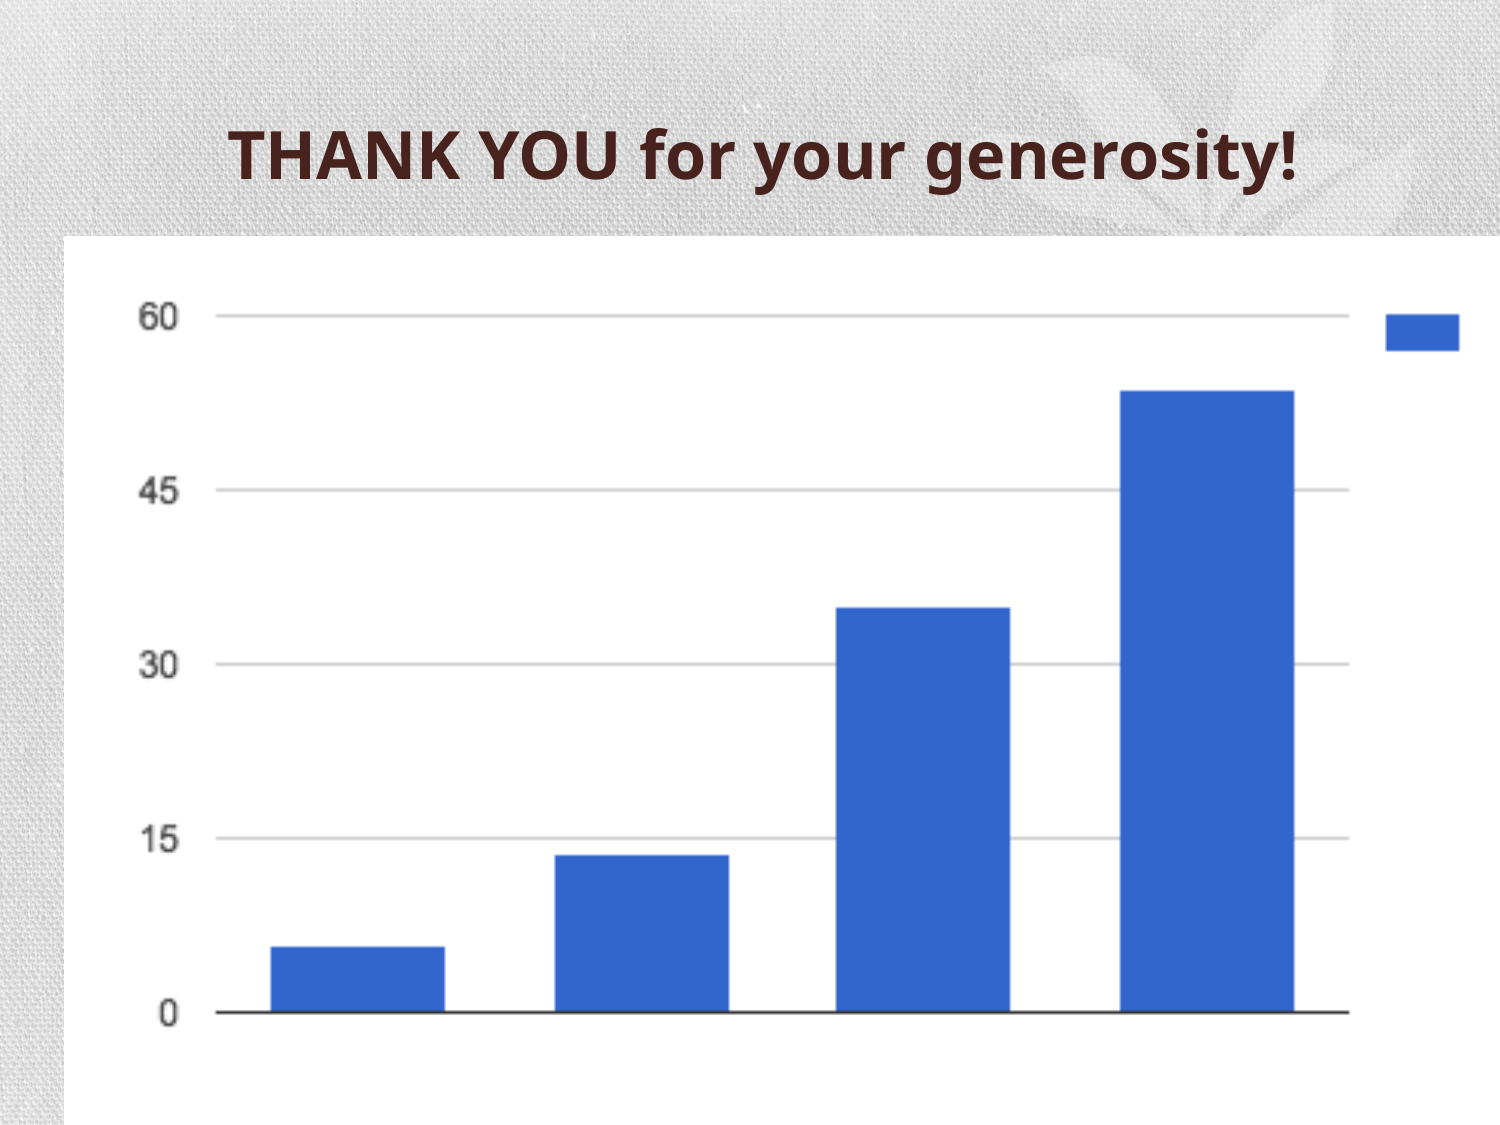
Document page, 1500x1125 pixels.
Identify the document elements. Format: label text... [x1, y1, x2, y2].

title THANK YOU for your generosity! [27, 78, 1499, 201]
picture [64, 236, 1500, 1125]
